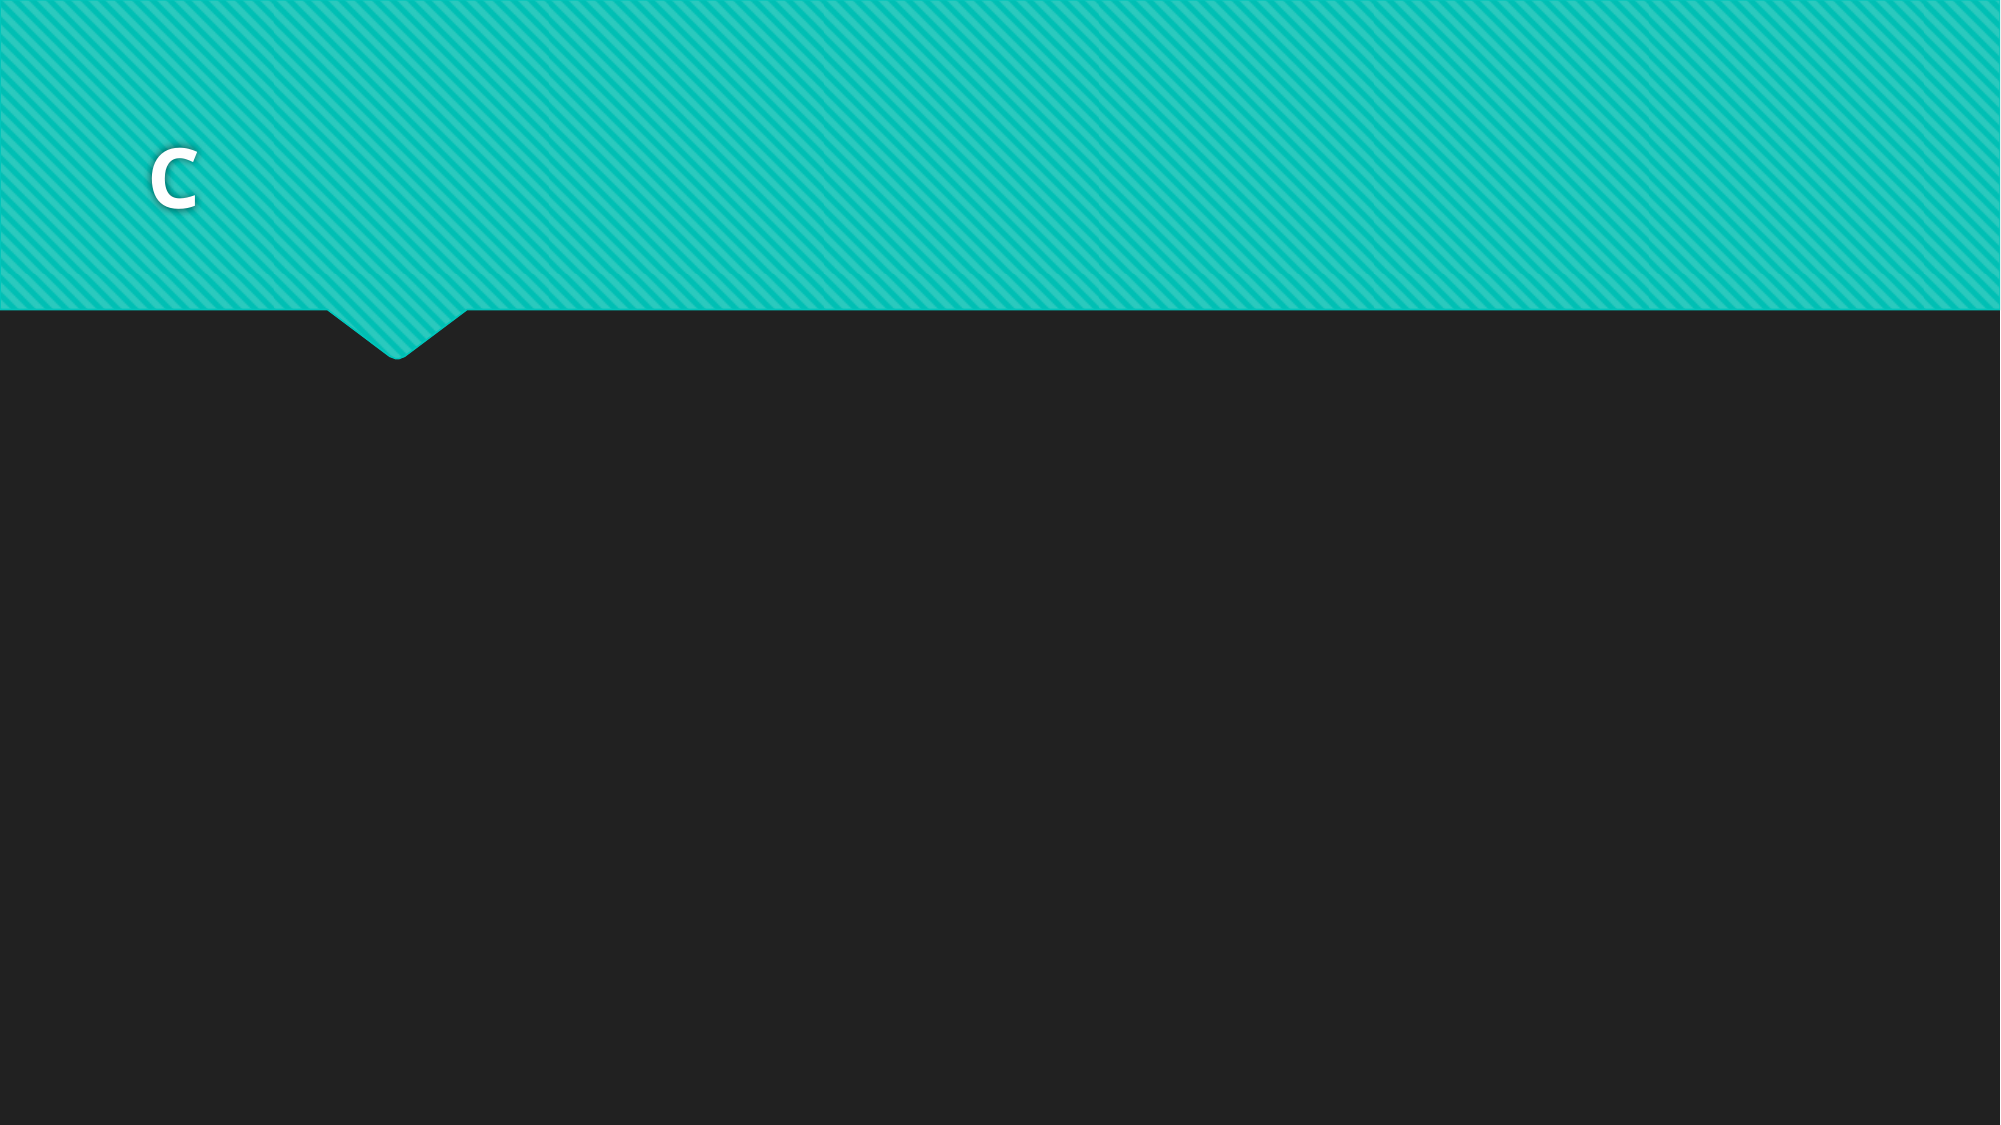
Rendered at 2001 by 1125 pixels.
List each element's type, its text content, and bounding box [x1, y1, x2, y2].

title C [132, 73, 1868, 233]
